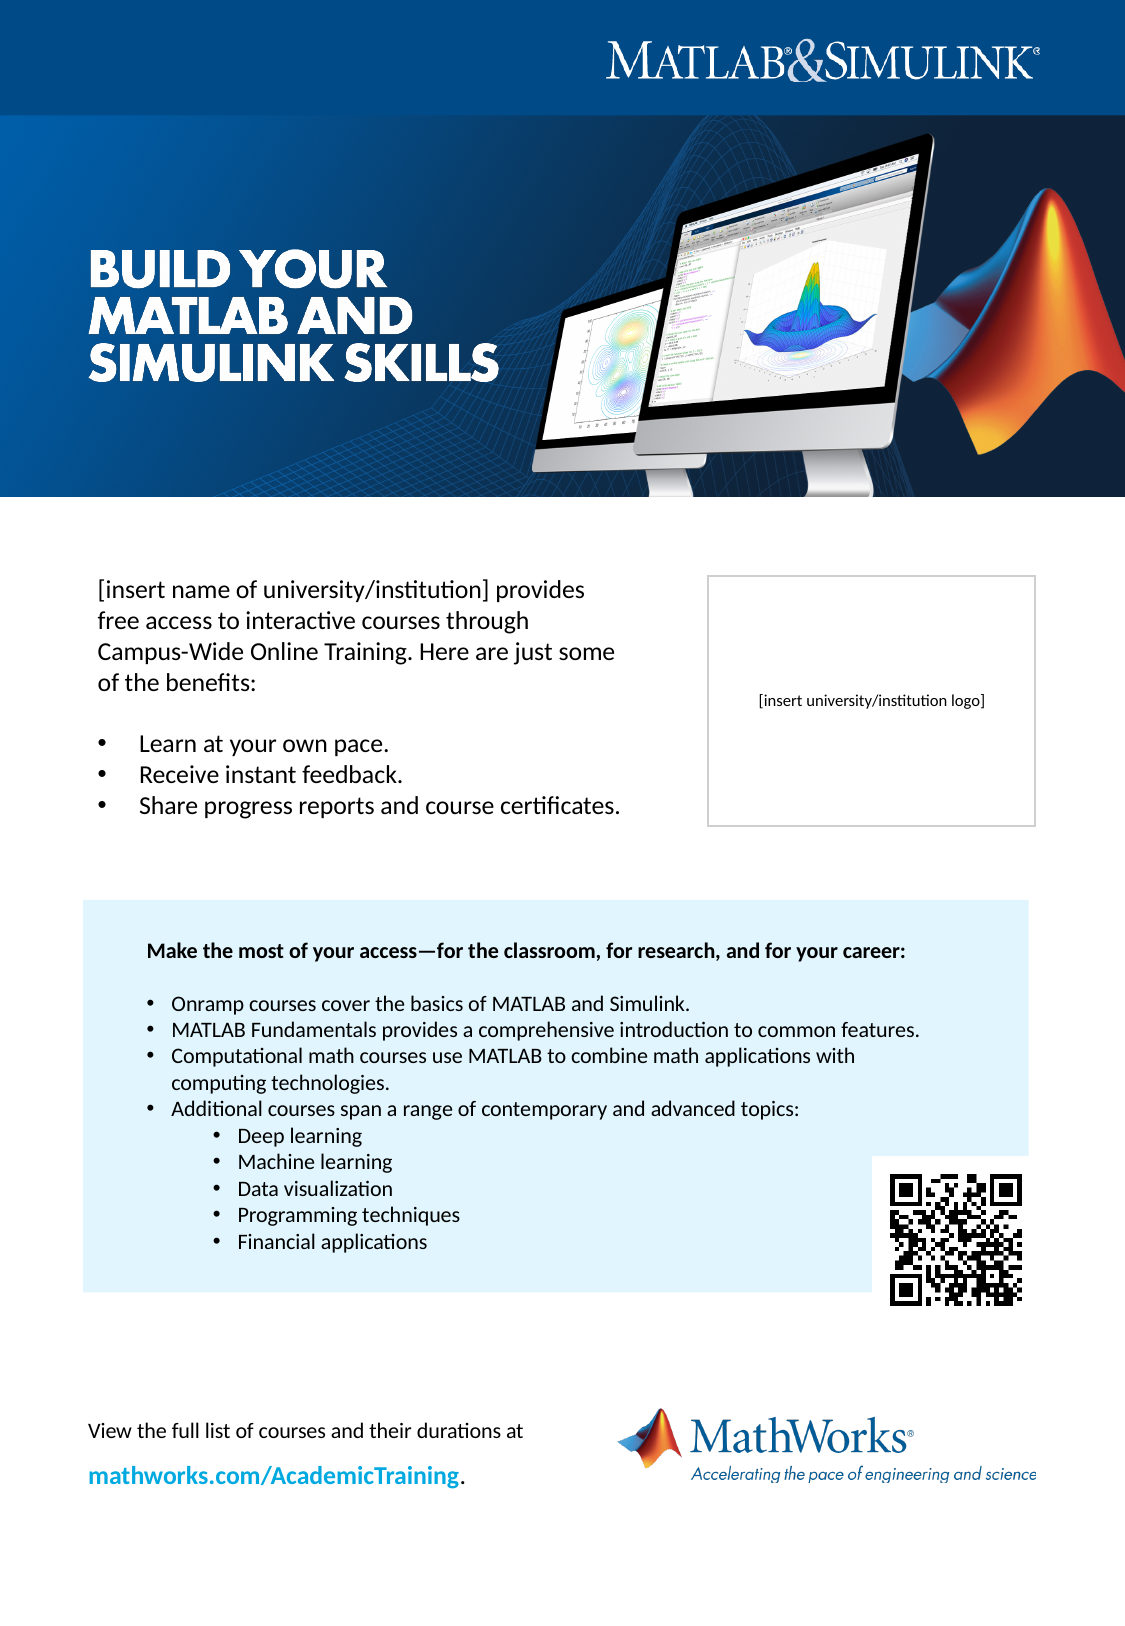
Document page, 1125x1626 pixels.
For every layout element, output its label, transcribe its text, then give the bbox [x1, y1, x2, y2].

text_box [insert university/institution logo] [708, 682, 1036, 717]
picture [606, 38, 1040, 82]
text_box [82, 899, 1030, 1293]
picture [872, 1156, 1040, 1324]
text_box [0, 0, 1125, 115]
text_box [707, 575, 1036, 827]
text_box [insert name of university/institution] provides free access to interactive courses through Campus-Wide Online Training. Here are just some of the benefits: Learn at your own pace. Receive instant feedback. Share progress reports and course certificates. [83, 565, 641, 828]
text_box Make the most of your access—for the classroom, for research, and for your career: Onramp courses cover the basics of MATLAB and Simulink. MATLAB Fundamentals provides a comprehensive introduction to common features. Computational math courses use MATLAB to combine math applications with computing technologies. Additional courses span a range of contemporary and advanced topics: Deep learning Machine learning Data visualization Programming techniques Financial applications [131, 928, 956, 1261]
picture [617, 1408, 1036, 1483]
picture [0, 115, 1125, 497]
text_box View the full list of courses and their durations at mathworks.com/AcademicTraining. [73, 1396, 544, 1497]
